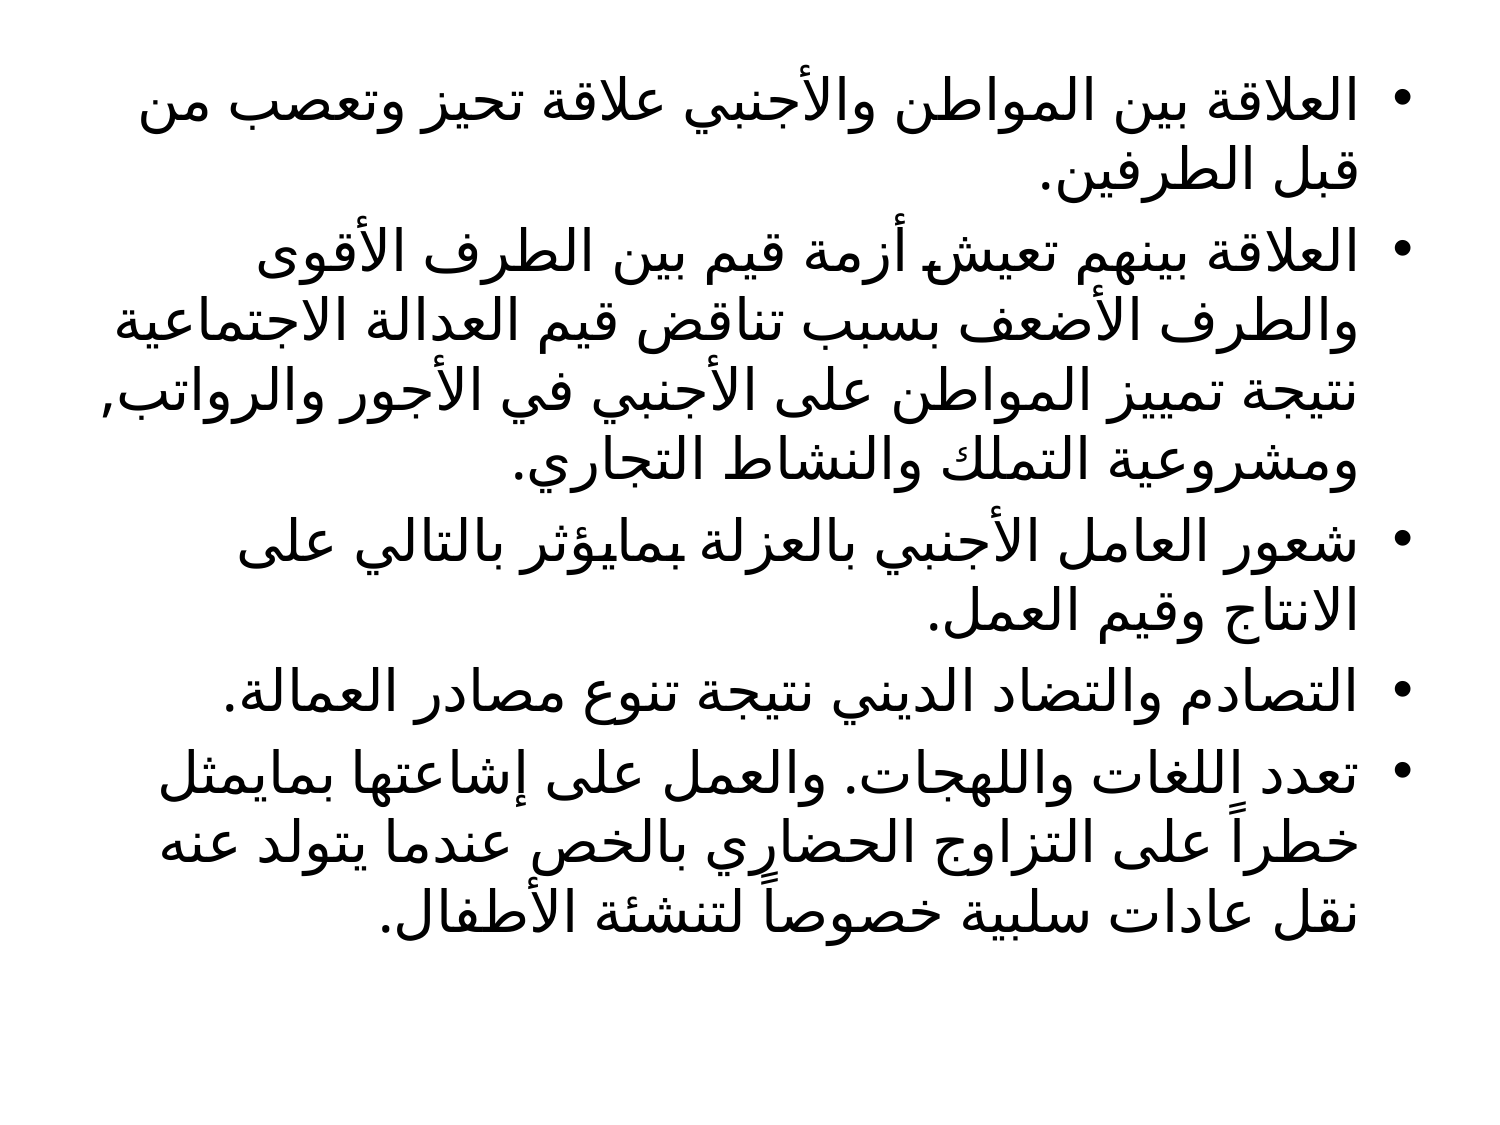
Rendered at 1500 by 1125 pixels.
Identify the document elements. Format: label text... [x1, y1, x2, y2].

list العلاقة بين المواطن والأجنبي علاقة تحيز وتعصب من قبل الطرفين. العلاقة بينهم تعيش أزمة قيم بين الطرف الأقوى والطرف الأضعف بسبب تناقض قيم العدالة الاجتماعية نتيجة تمييز المواطن على الأجنبي في الأجور والرواتب, ومشروعية التملك والنشاط التجاري. شعور العامل الأجنبي بالعزلة بمايؤثر بالتالي على الانتاج وقيم العمل. التصادم والتضاد الديني نتيجة تنوع مصادر العمالة. تعدد اللغات واللهجات. والعمل على إشاعتها بمايمثل خطراً على التزاوج الحضاري بالخص عندما يتولد عنه نقل عادات سلبية خصوصاً لتنشئة الأطفال. [75, 54, 1425, 1005]
